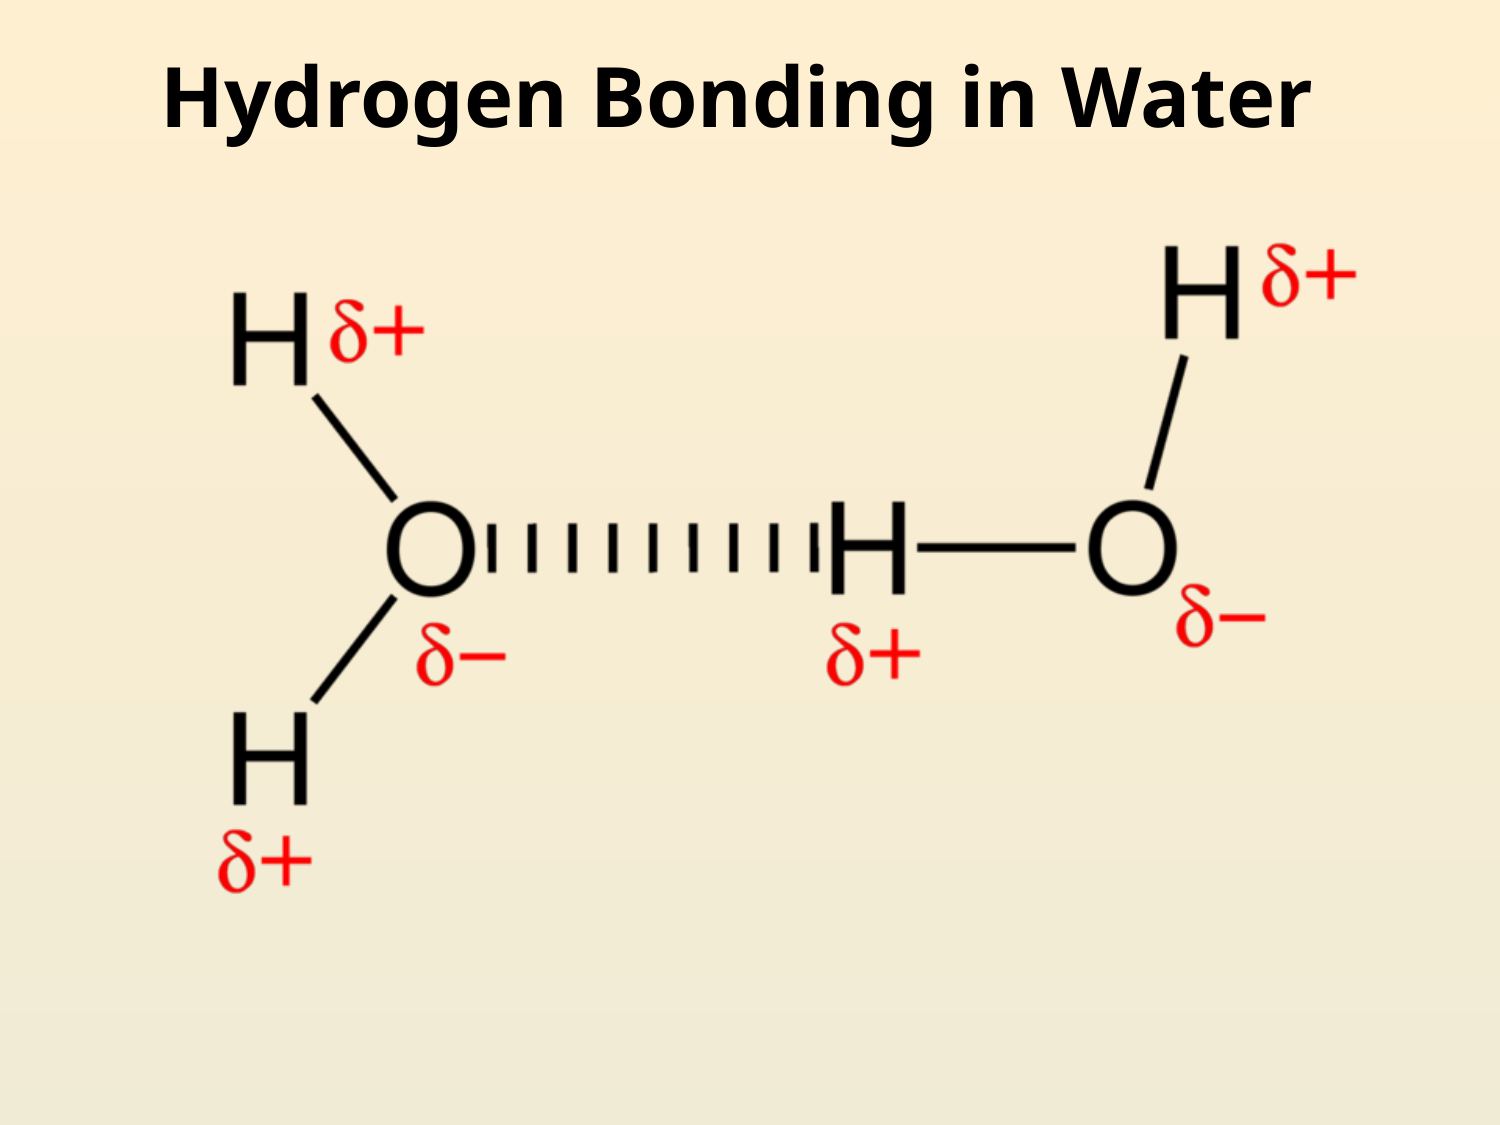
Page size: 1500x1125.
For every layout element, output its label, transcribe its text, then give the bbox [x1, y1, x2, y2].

picture [162, 187, 1413, 951]
title Hydrogen Bonding in Water [99, 0, 1376, 188]
